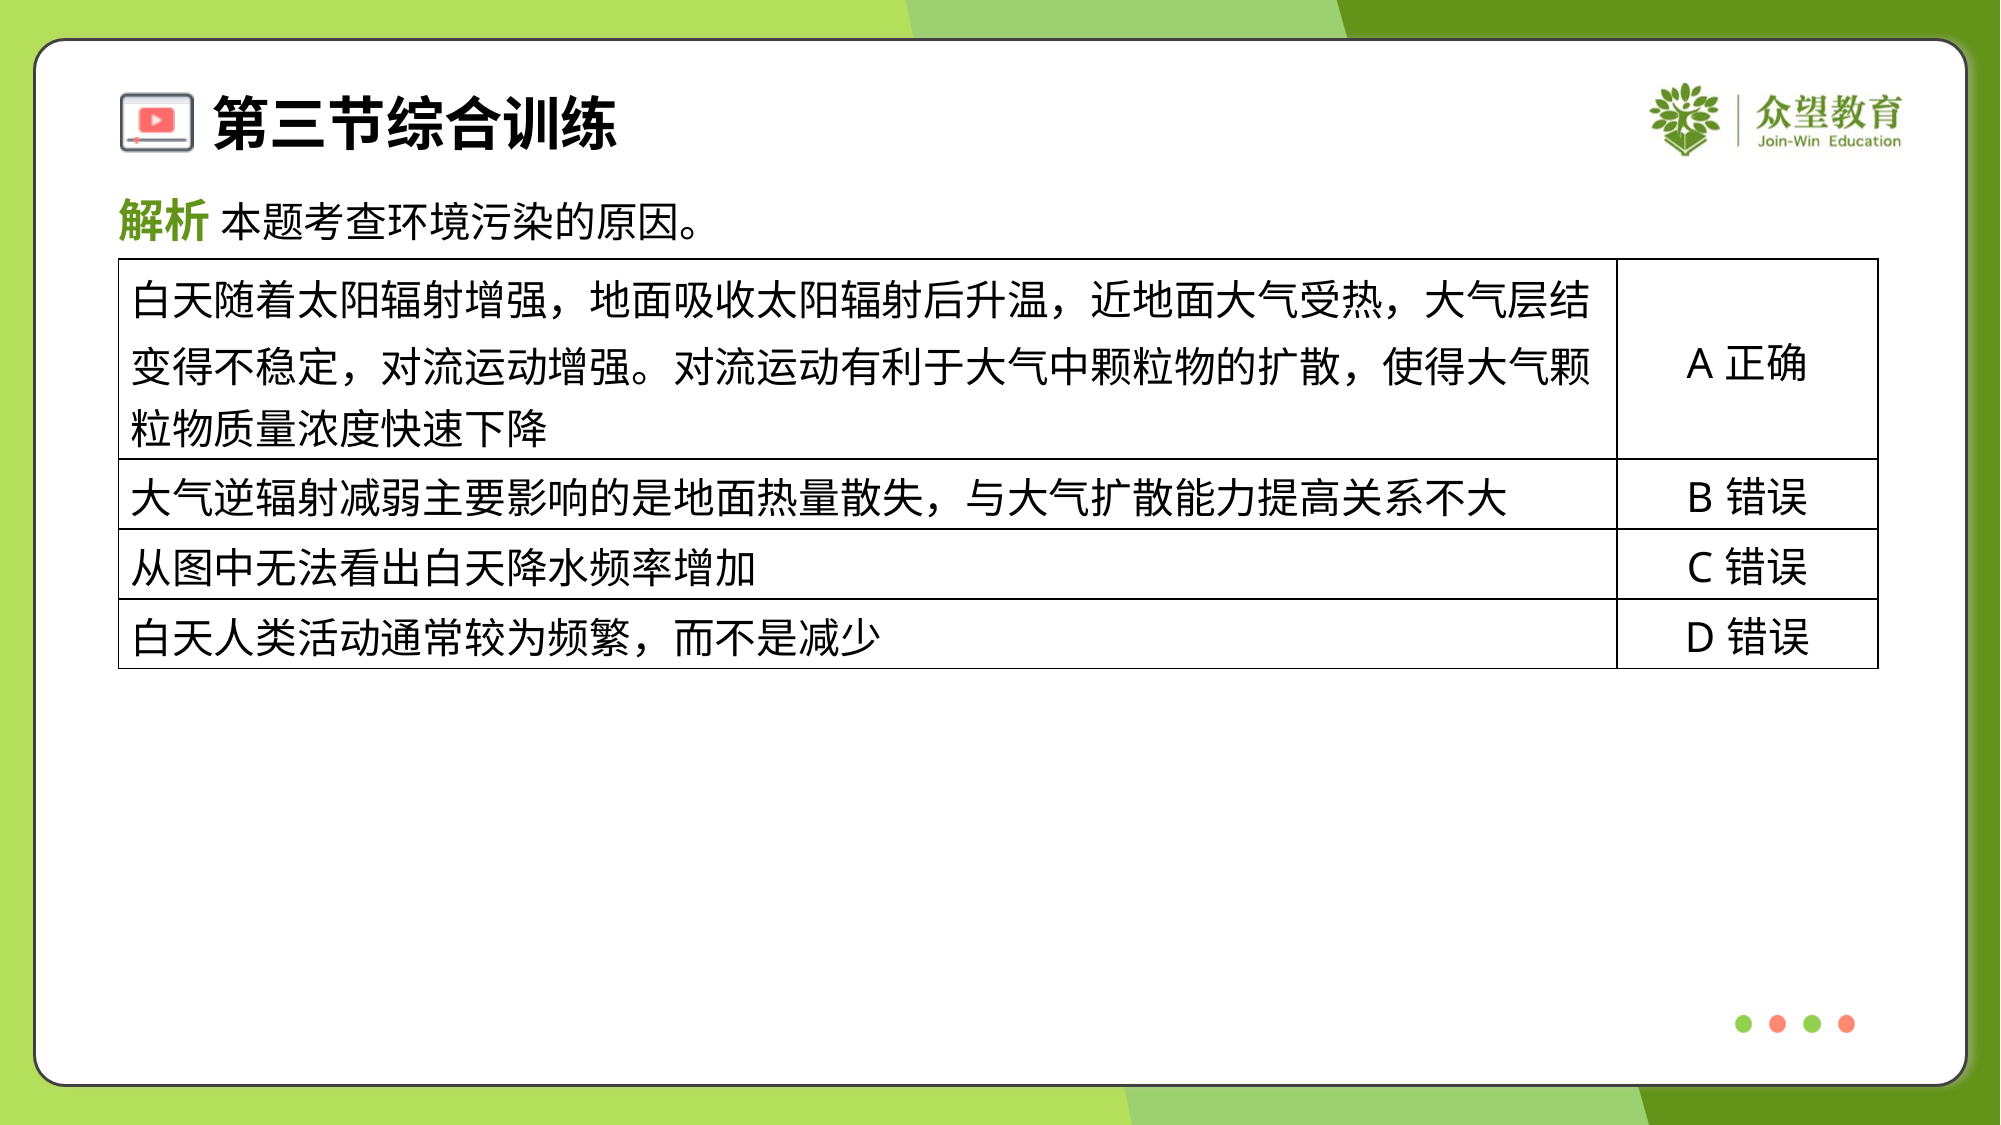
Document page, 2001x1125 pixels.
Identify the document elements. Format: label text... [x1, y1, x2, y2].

table_cell D错误 [1618, 600, 1877, 668]
table_cell 白天人类活动通常较为频繁，而不是减少 [119, 600, 1616, 668]
picture [0, 0, 2000, 1125]
table_cell 大气逆辐射减弱主要影响的是地面热量散失，与大气扩散能力提高关系不大 [119, 460, 1616, 528]
table_cell 从图中无法看出白天降水频率增加 [119, 530, 1616, 598]
text_box 解析 本题考查环境污染的原因。 [118, 164, 1883, 237]
table_cell C错误 [1618, 530, 1877, 598]
table_header A正确 [1618, 260, 1877, 458]
table_header 白天随着太阳辐射增强，地面吸收太阳辐射后升温，近地面大气受热，大气层结 变得不稳定，对流运动增强。对流运动有利于大气中颗粒物的扩散，使得大气颗 粒物质量浓度快速下降 [119, 260, 1616, 458]
table_cell B错误 [1618, 460, 1877, 528]
